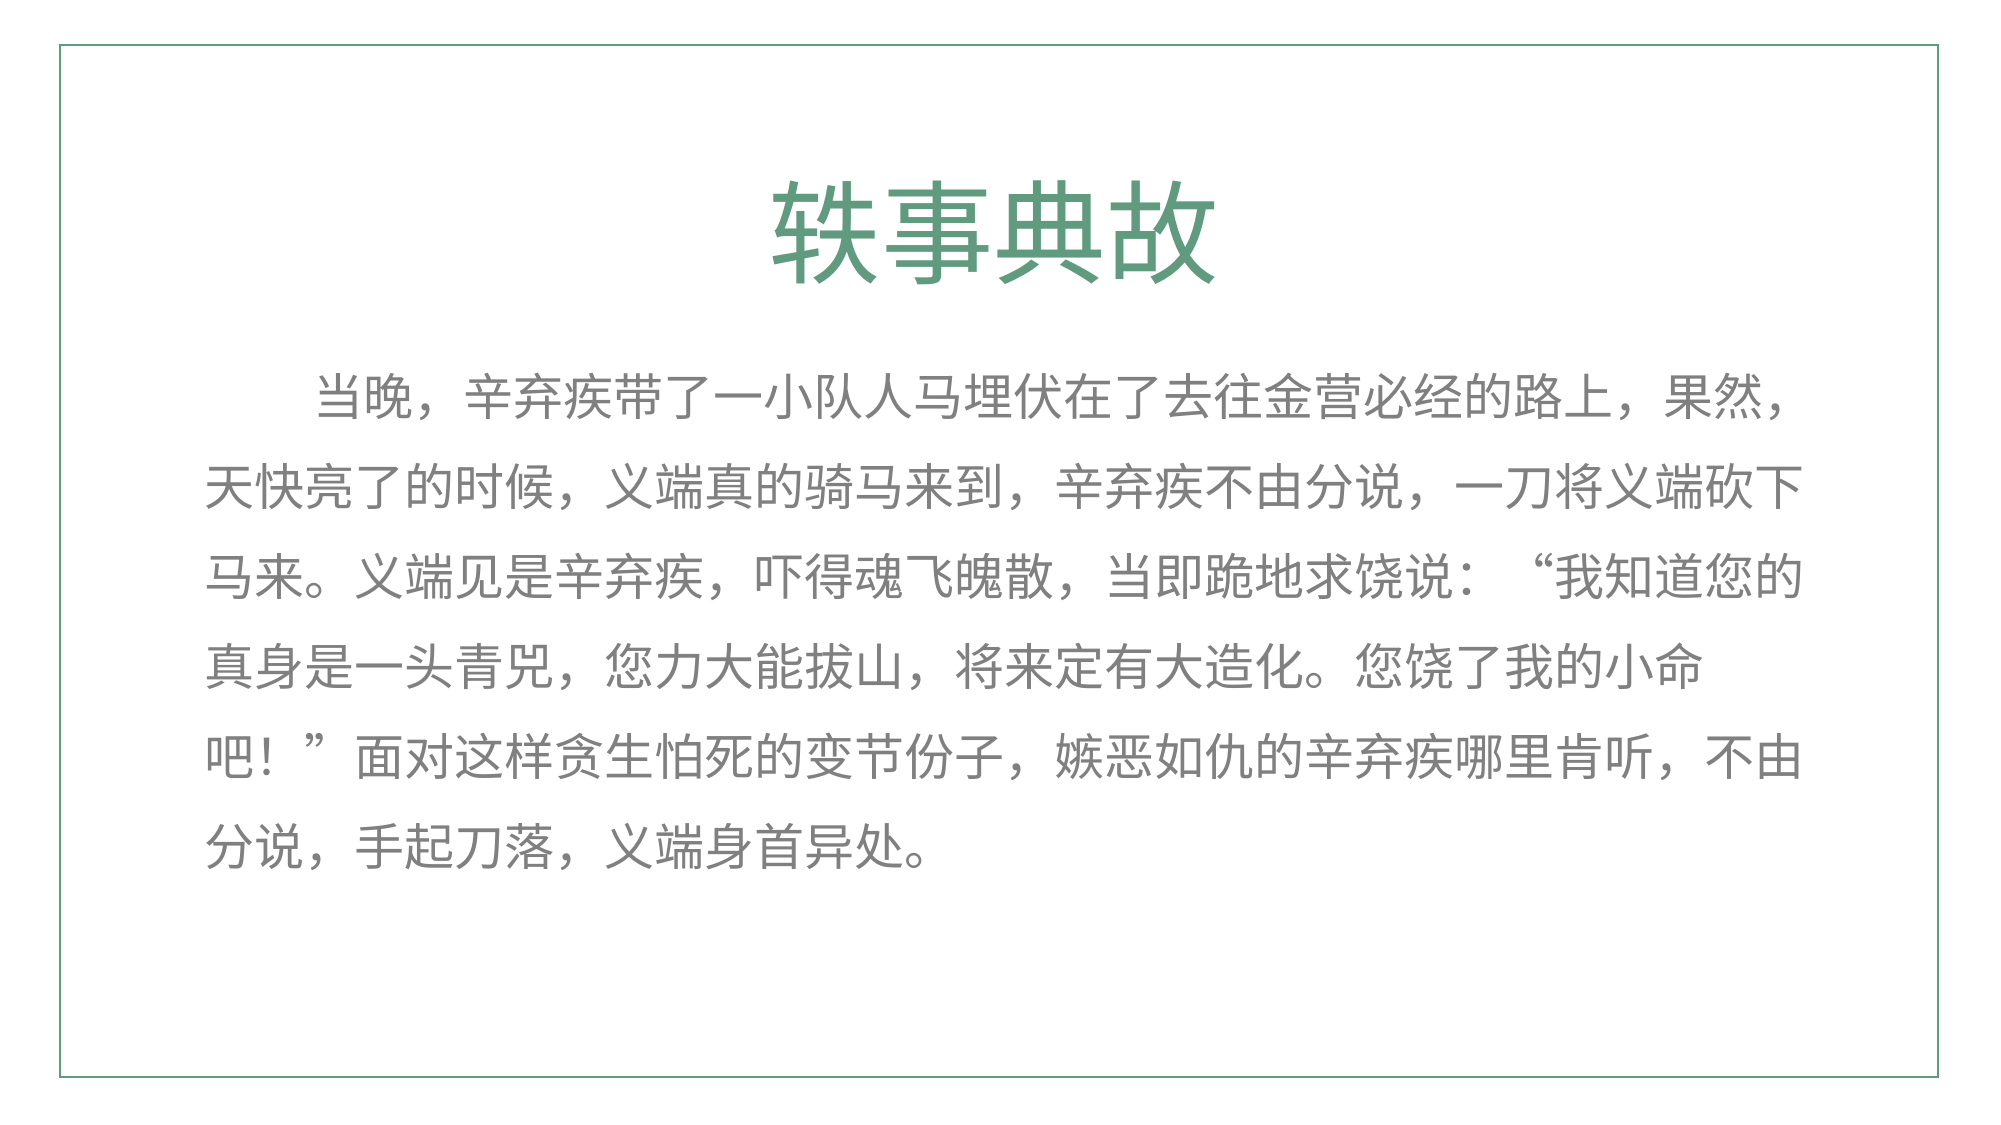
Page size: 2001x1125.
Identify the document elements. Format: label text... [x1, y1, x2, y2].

text_box 轶事典故 [753, 155, 1245, 306]
text_box [59, 44, 1939, 1078]
text_box 当晚，辛弃疾带了一小队人马埋伏在了去往金营必经的路上，果然，天快亮了的时候，义端真的骑马来到，辛弃疾不由分说，一刀将义端砍下马来。义端见是辛弃疾，吓得魂飞魄散，当即跪地求饶说：“我知道您的真身是一头青兕，您力大能拔山，将来定有大造化。您饶了我的小命吧！”面对这样贪生怕死的变节份子，嫉恶如仇的辛弃疾哪里肯听，不由分说，手起刀落，义端身首异处。 [189, 327, 1848, 883]
